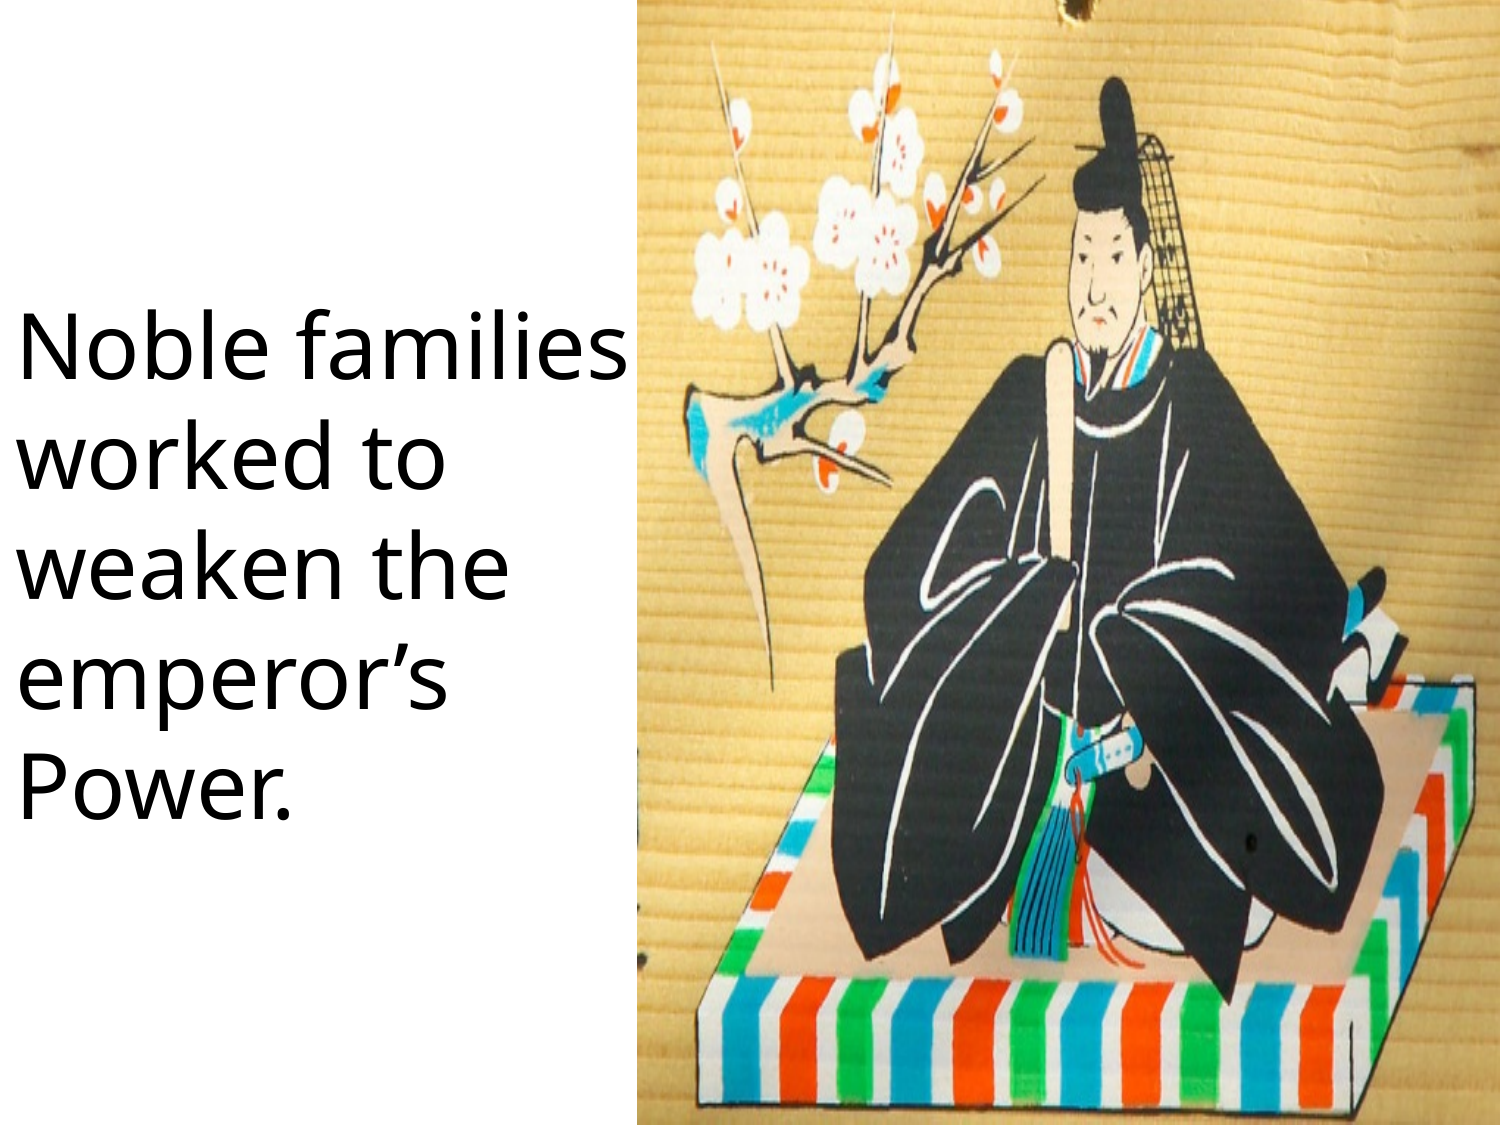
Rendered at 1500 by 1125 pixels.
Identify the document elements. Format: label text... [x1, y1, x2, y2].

title Noble families worked to weaken the emperor’s Power. [0, 0, 635, 1125]
picture [637, 0, 1500, 1125]
